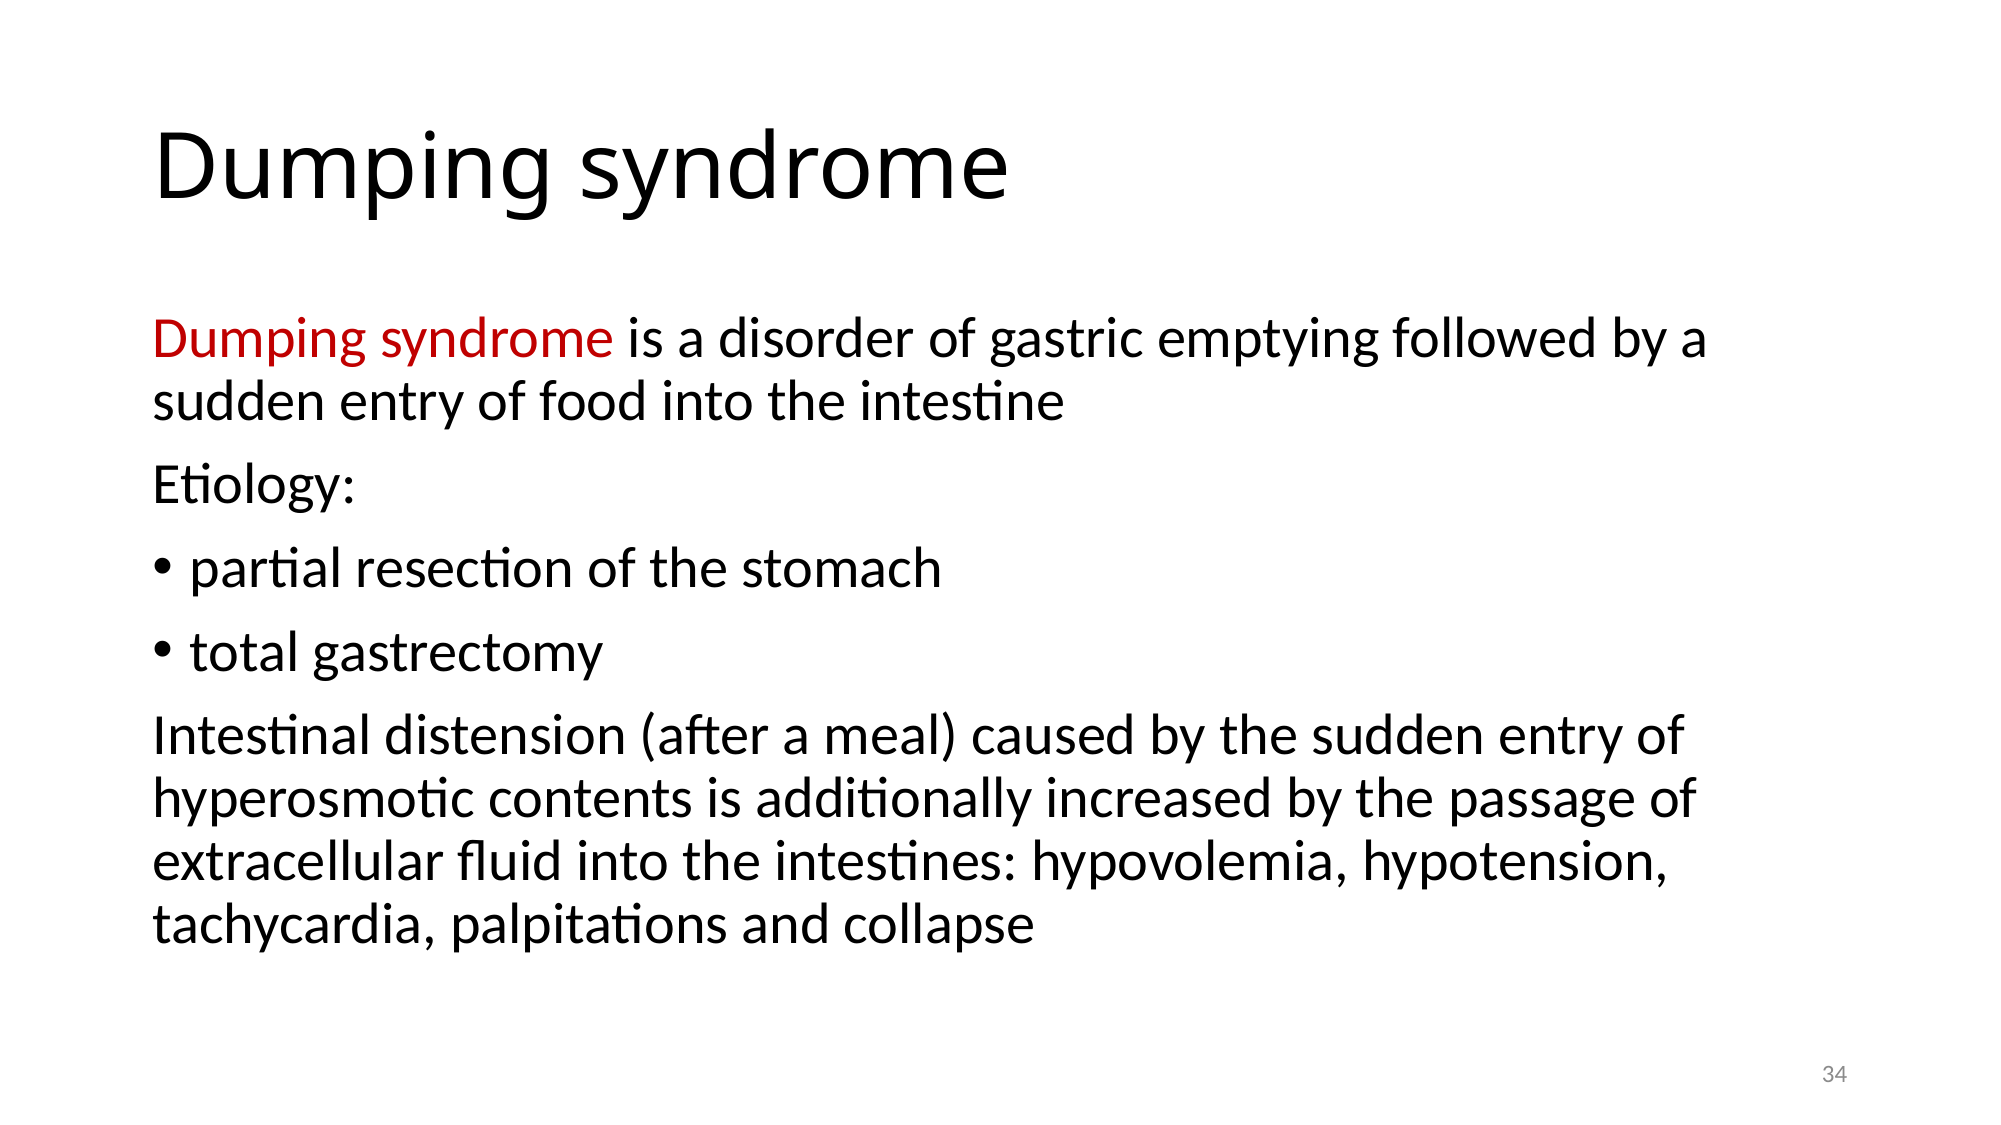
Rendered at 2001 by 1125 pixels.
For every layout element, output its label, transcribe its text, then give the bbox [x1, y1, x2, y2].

list Dumping syndrome is a disorder of gastric emptying followed by a sudden entry of food into the intestine Etiology: partial resection of the stomach total gastrectomy Intestinal distension (after a meal) caused by the sudden entry of hyperosmotic contents is additionally increased by the passage of extracellular fluid into the intestines: hypovolemia, hypotension, tachycardia, palpitations and collapse [137, 299, 1863, 1014]
slide_number 34 [1412, 1042, 1863, 1103]
title Dumping syndrome [137, 59, 1863, 278]
